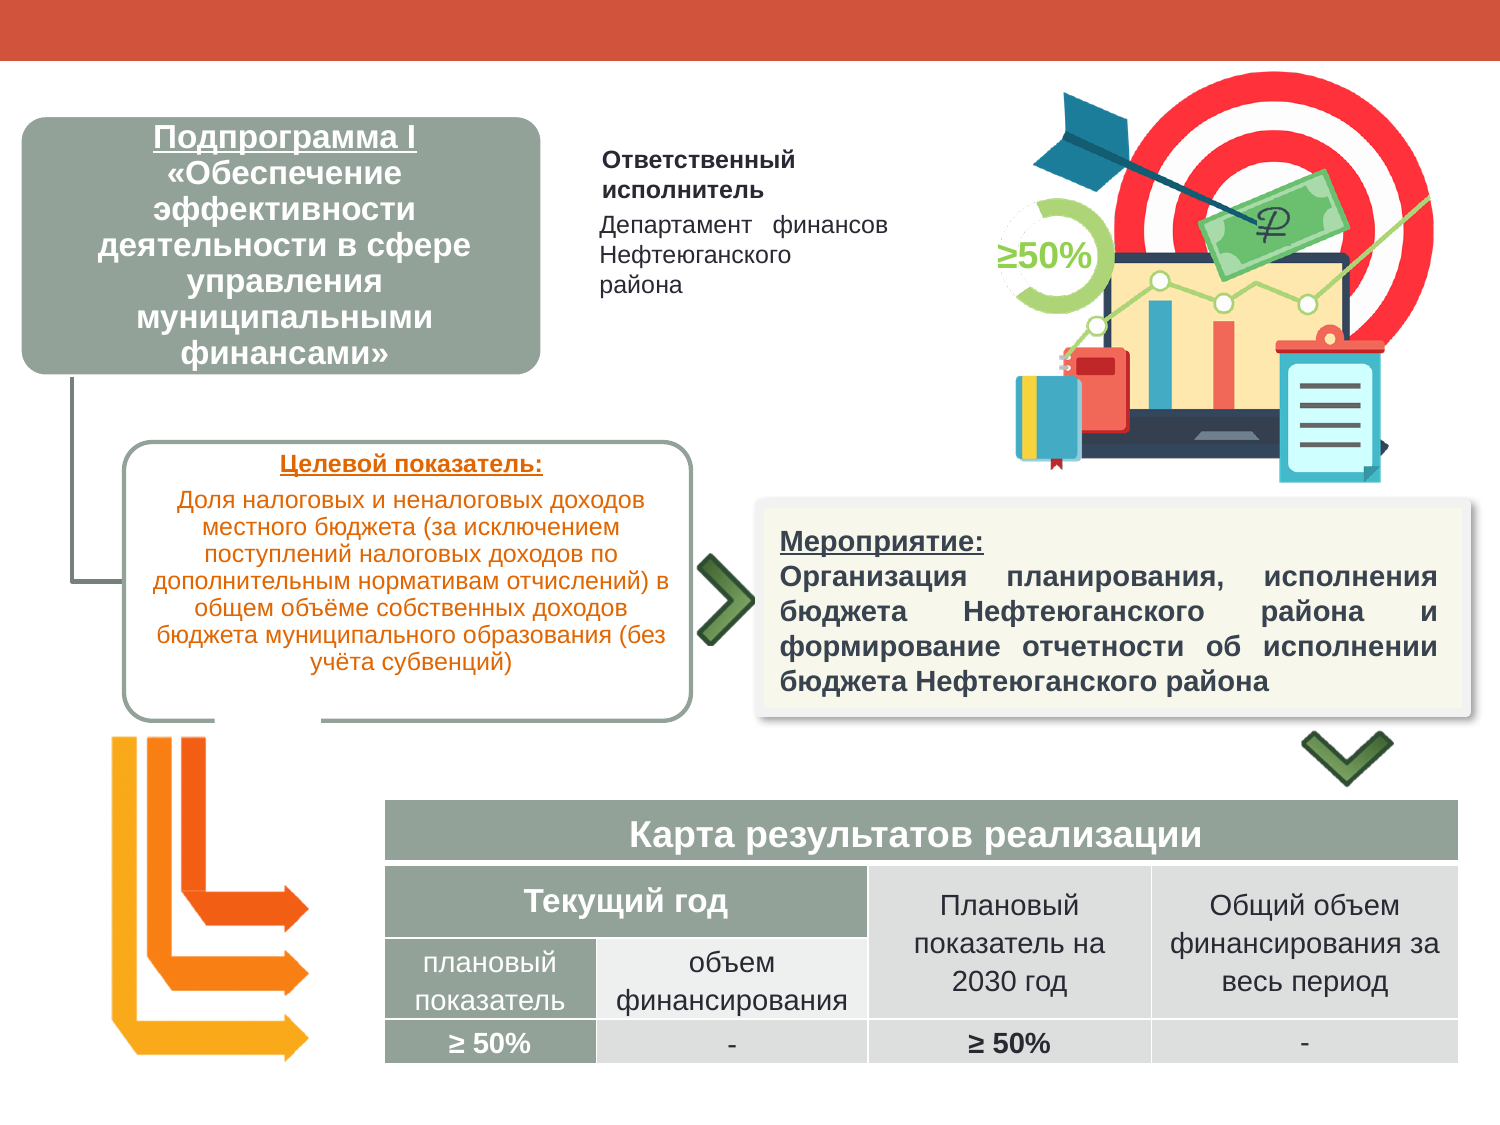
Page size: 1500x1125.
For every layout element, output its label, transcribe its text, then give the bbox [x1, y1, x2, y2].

table_cell плановый показатель [411, 939, 596, 1018]
table_cell Текущий год [411, 866, 867, 937]
picture [713, 535, 759, 664]
text_box Департамент финансов Нефтеюганского района [729, 201, 904, 306]
table_cell ≥ 50% [869, 1020, 1151, 1063]
table_cell - [597, 1020, 867, 1063]
table_cell Общий объем финансирования за весь период [1152, 866, 1458, 1018]
picture [1300, 730, 1394, 850]
table_cell ≥ 50% [411, 1020, 596, 1063]
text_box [96, 692, 404, 1125]
table_cell объем финансирования [597, 939, 867, 1018]
picture [0, 0, 1500, 61]
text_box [759, 503, 1467, 717]
table_cell - [1152, 1020, 1458, 1063]
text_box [0, 114, 721, 722]
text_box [981, 58, 1440, 492]
table_cell Плановый показатель на 2030 год [869, 866, 1151, 1018]
table_header Карта результатов реализации [411, 800, 1458, 860]
text_box Ответственный исполнитель [729, 136, 888, 201]
